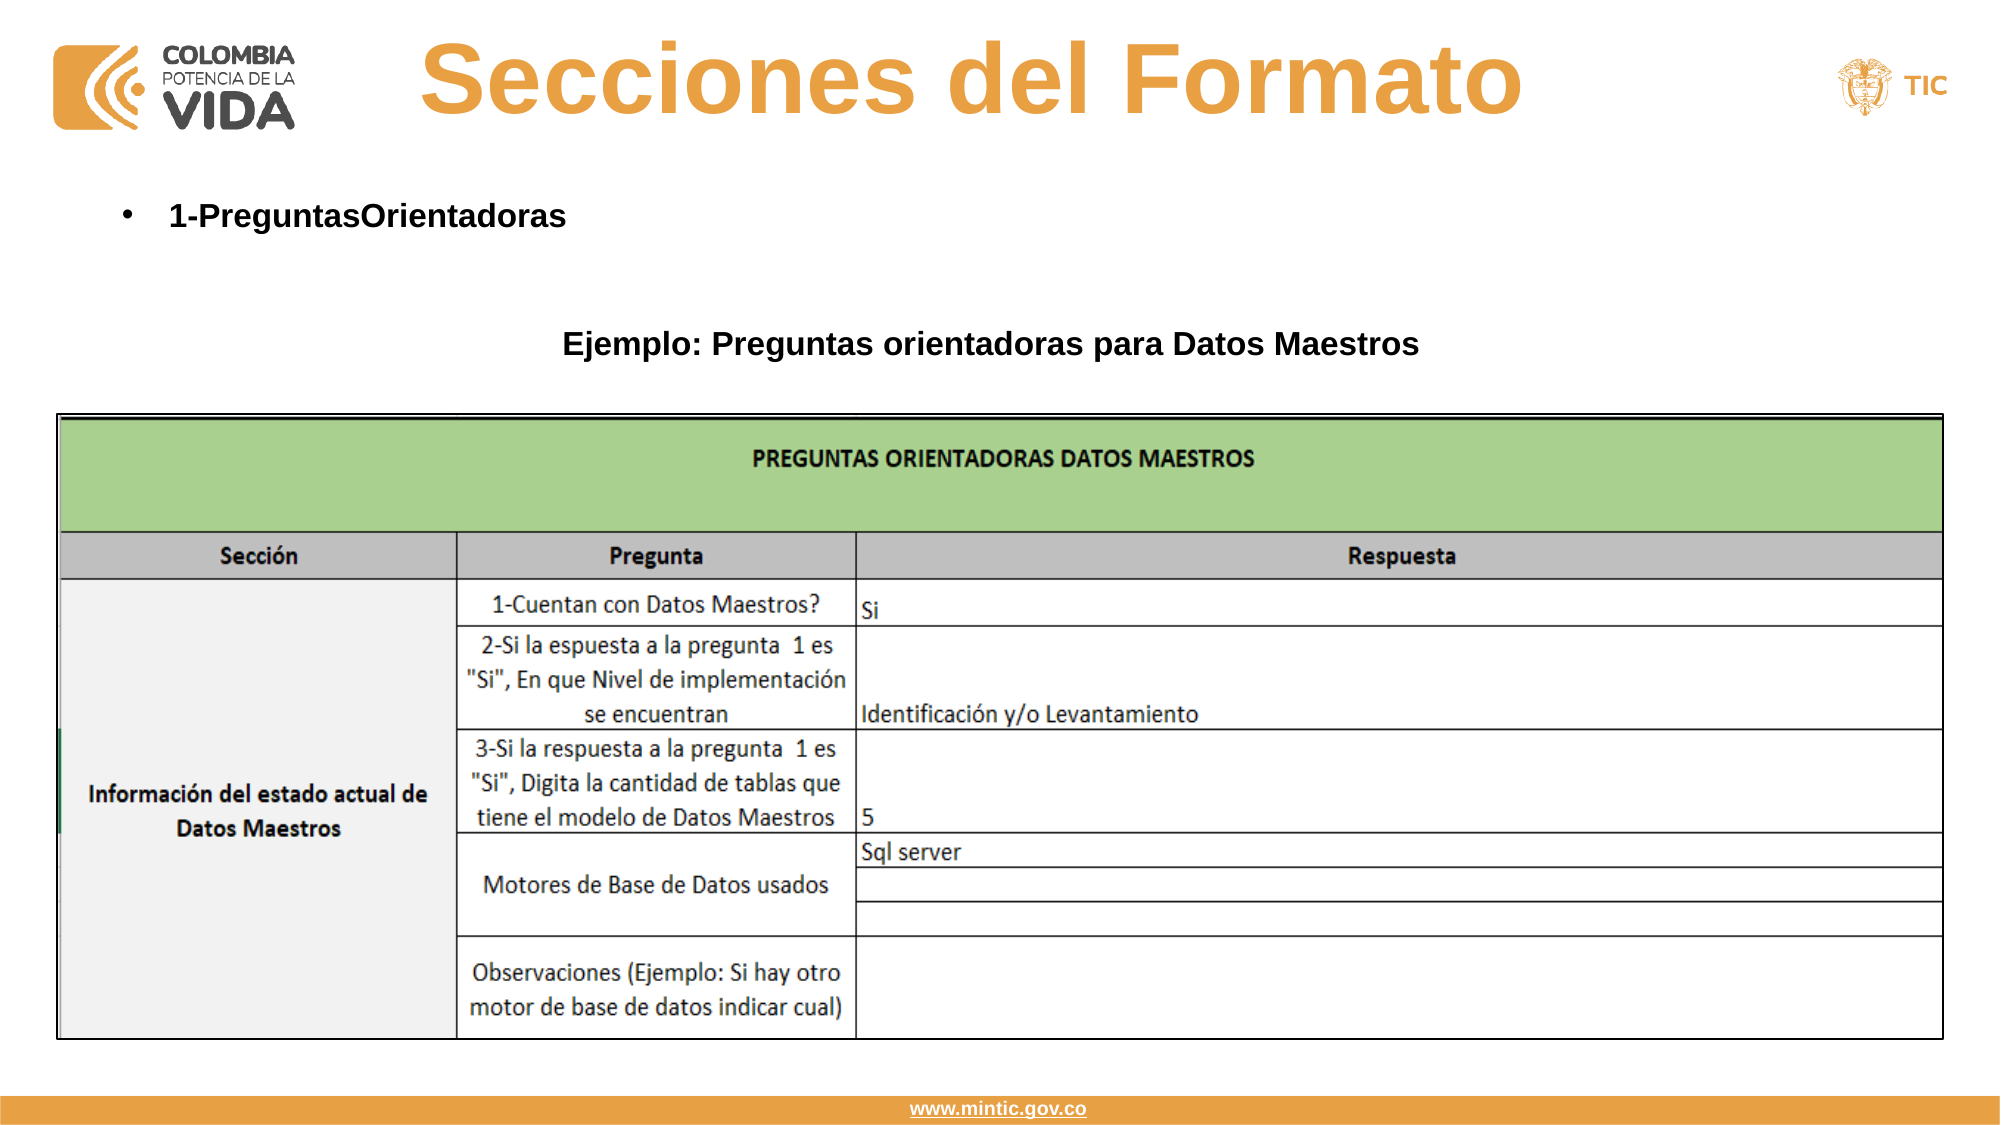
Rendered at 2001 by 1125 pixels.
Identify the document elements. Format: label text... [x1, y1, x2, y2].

text_box Ejemplo: Preguntas orientadoras para Datos Maestros [472, 314, 1641, 370]
text_box www.mintic.gov.co [908, 1094, 1092, 1120]
text_box Secciones del Formato [405, 6, 1967, 141]
text_box 1-PreguntasOrientadoras [107, 186, 1114, 242]
picture [0, 0, 2001, 1125]
